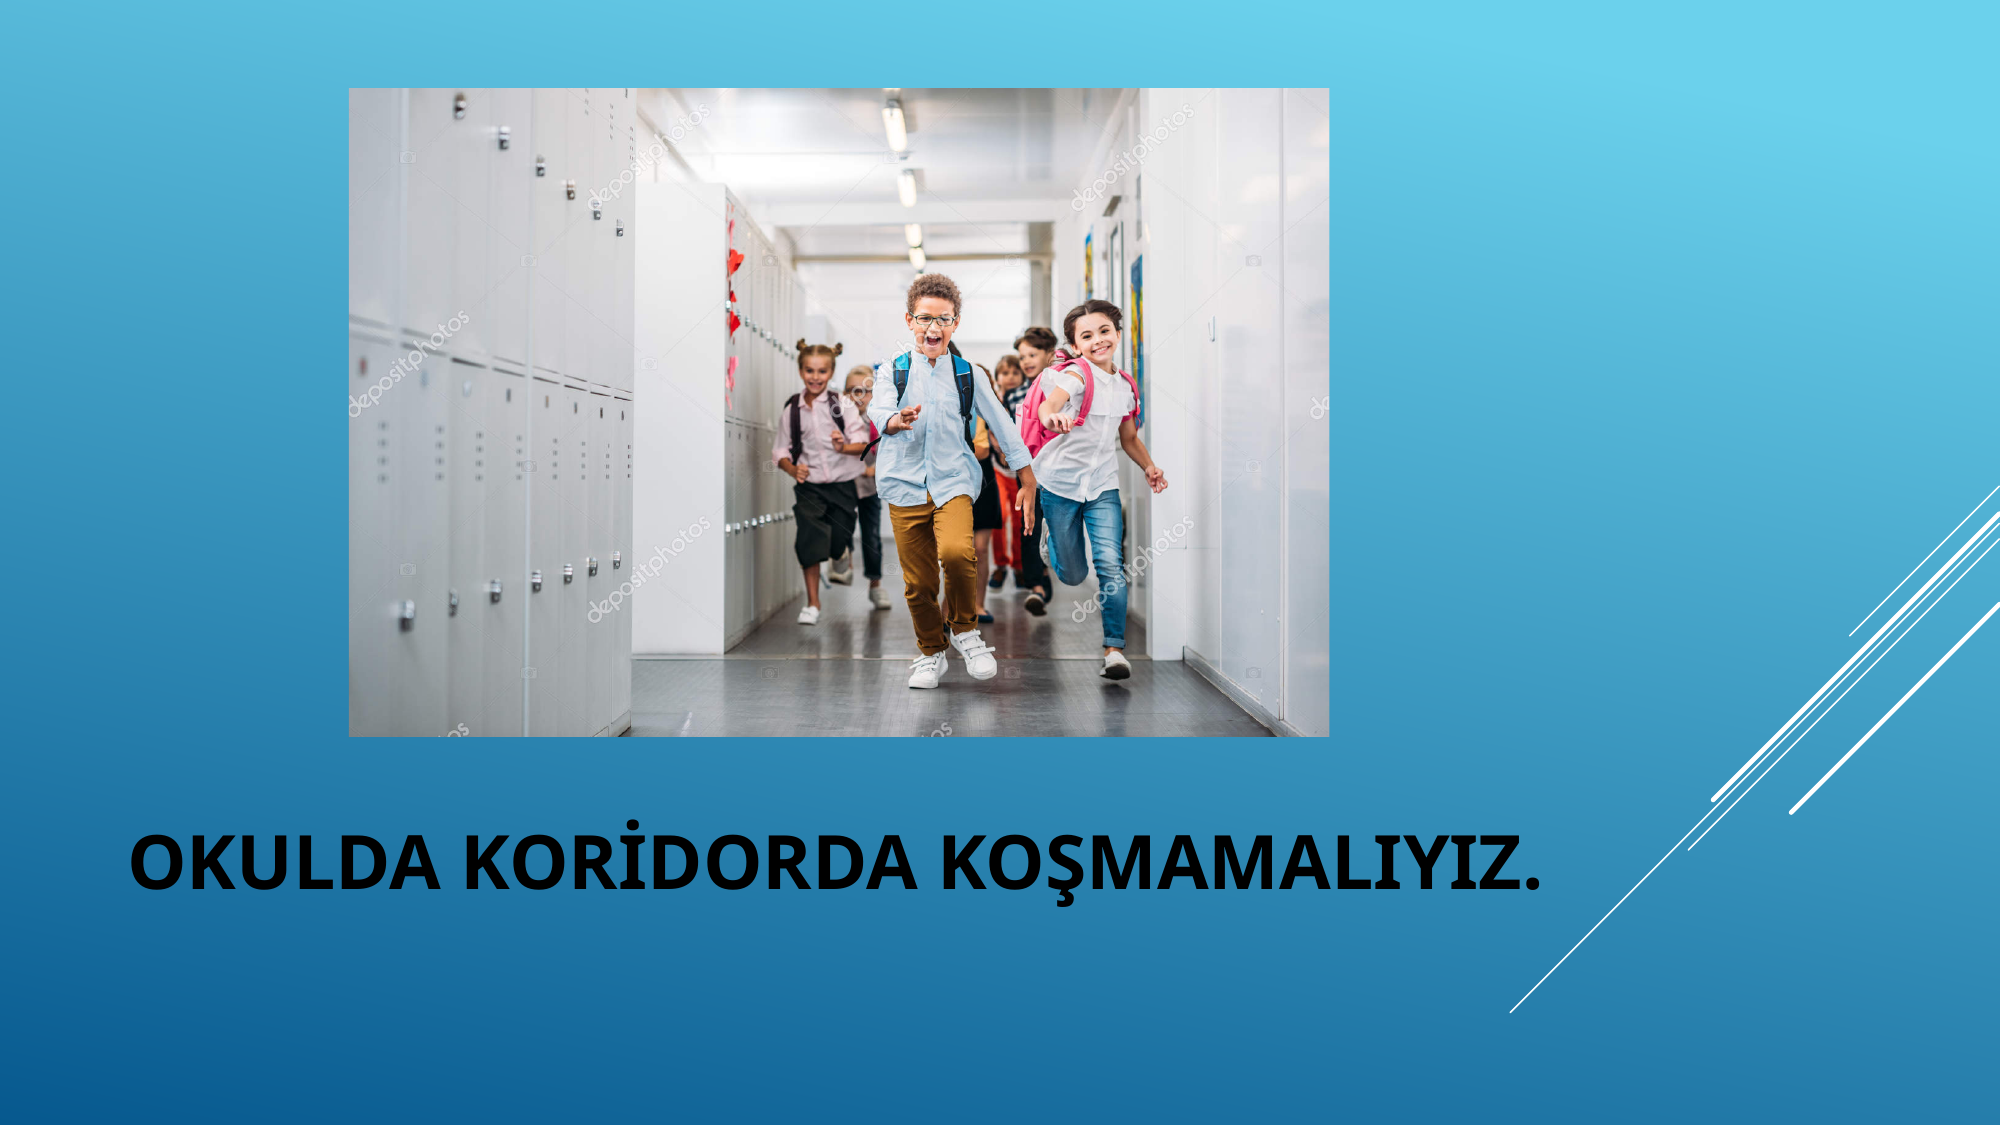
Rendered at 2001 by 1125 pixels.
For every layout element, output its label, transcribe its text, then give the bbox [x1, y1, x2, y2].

title OKULDA KORİDORDA KOŞMAMALIYIZ. [112, 736, 1800, 984]
picture [348, 87, 1330, 737]
